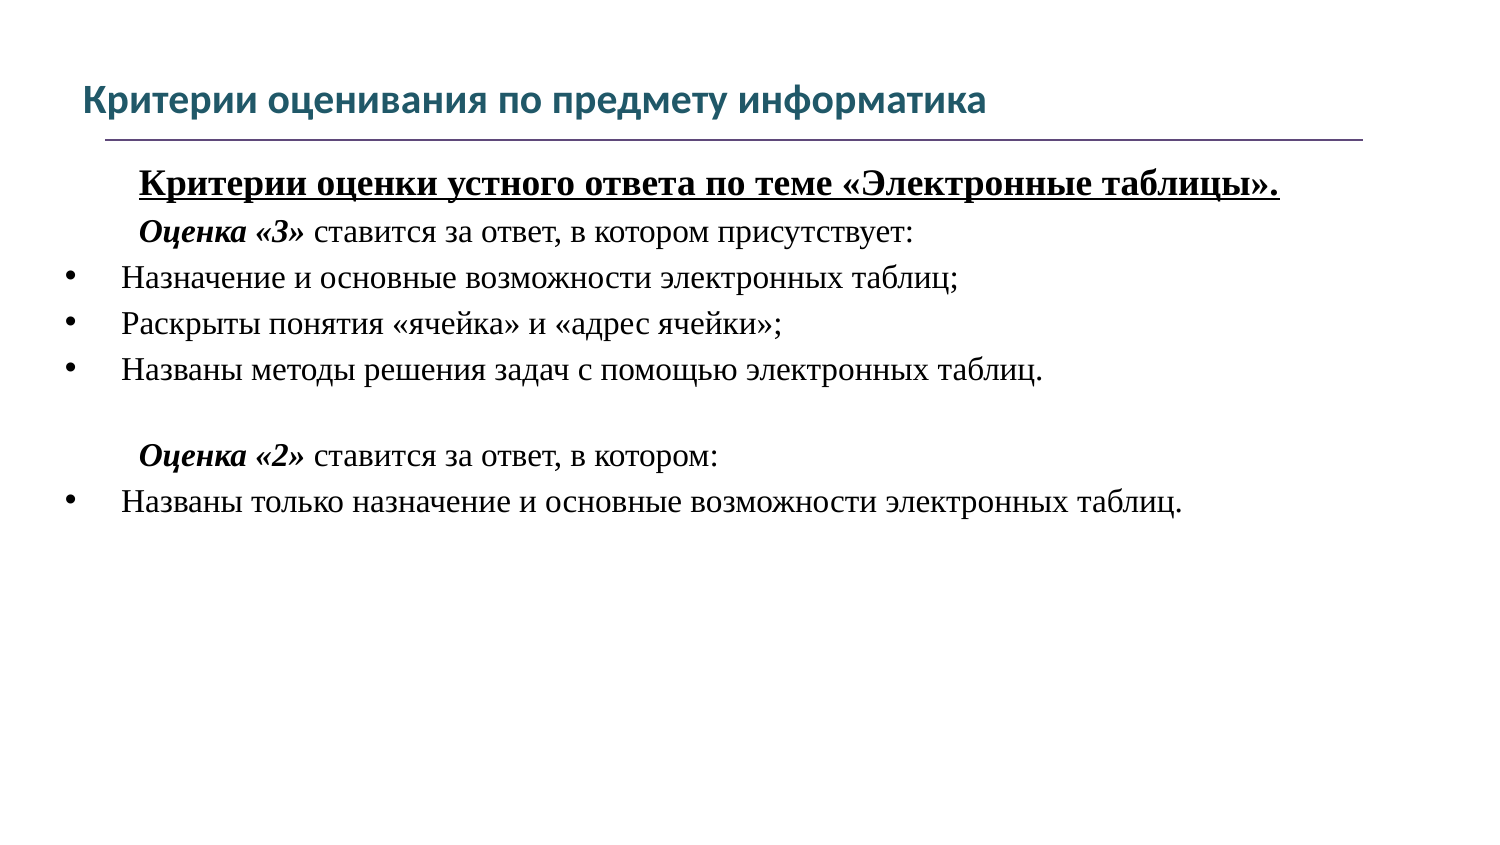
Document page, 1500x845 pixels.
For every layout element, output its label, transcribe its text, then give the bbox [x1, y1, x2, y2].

text_box Критерии оценки устного ответа по теме «Электронные таблицы». Оценка «3» ставится за ответ, в котором присутствует: Назначение и основные возможности электронных таблиц; Раскрыты понятия «ячейка» и «адрес ячейки»; Названы методы решения задач с помощью электронных таблиц. Оценка «2» ставится за ответ, в котором: Названы только назначение и основные возможности электронных таблиц. [50, 144, 1364, 567]
title Критерии оценивания по предмету информатика [83, 28, 1417, 213]
